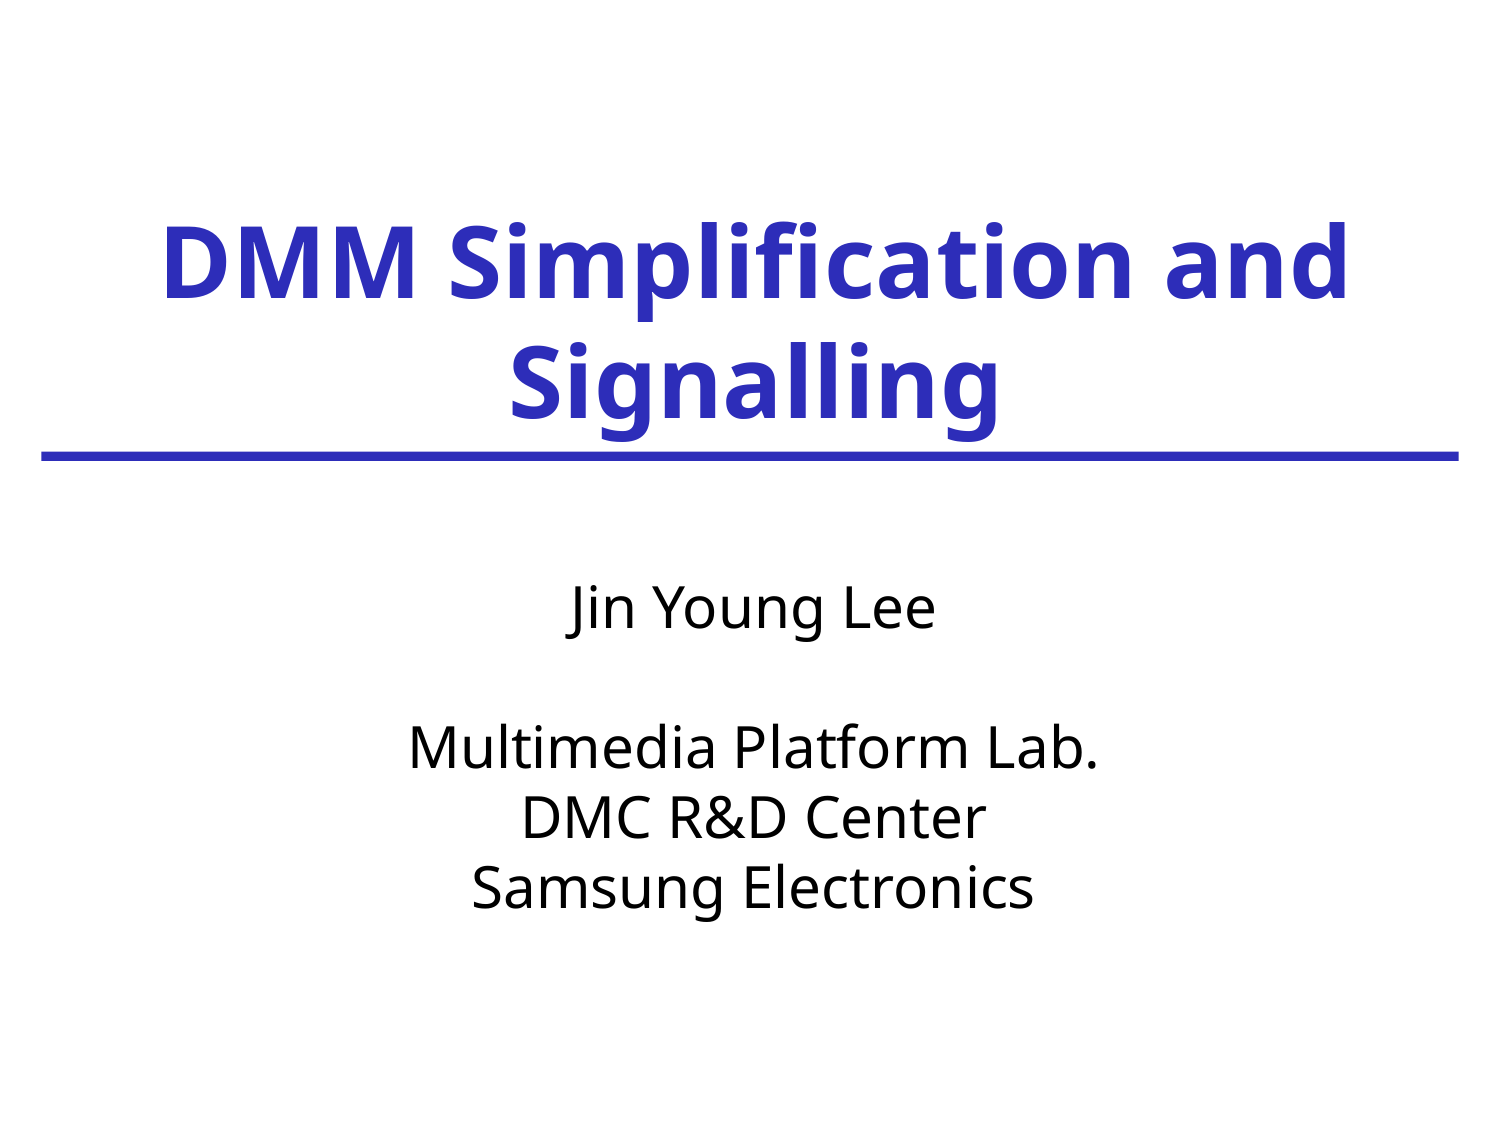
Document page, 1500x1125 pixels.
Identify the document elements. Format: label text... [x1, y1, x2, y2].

subtitle Jin Young Lee Multimedia Platform Lab. DMC R&D Center Samsung Electronics [72, 562, 1436, 985]
text_box DMM Simplification and Signalling [24, 191, 1489, 447]
